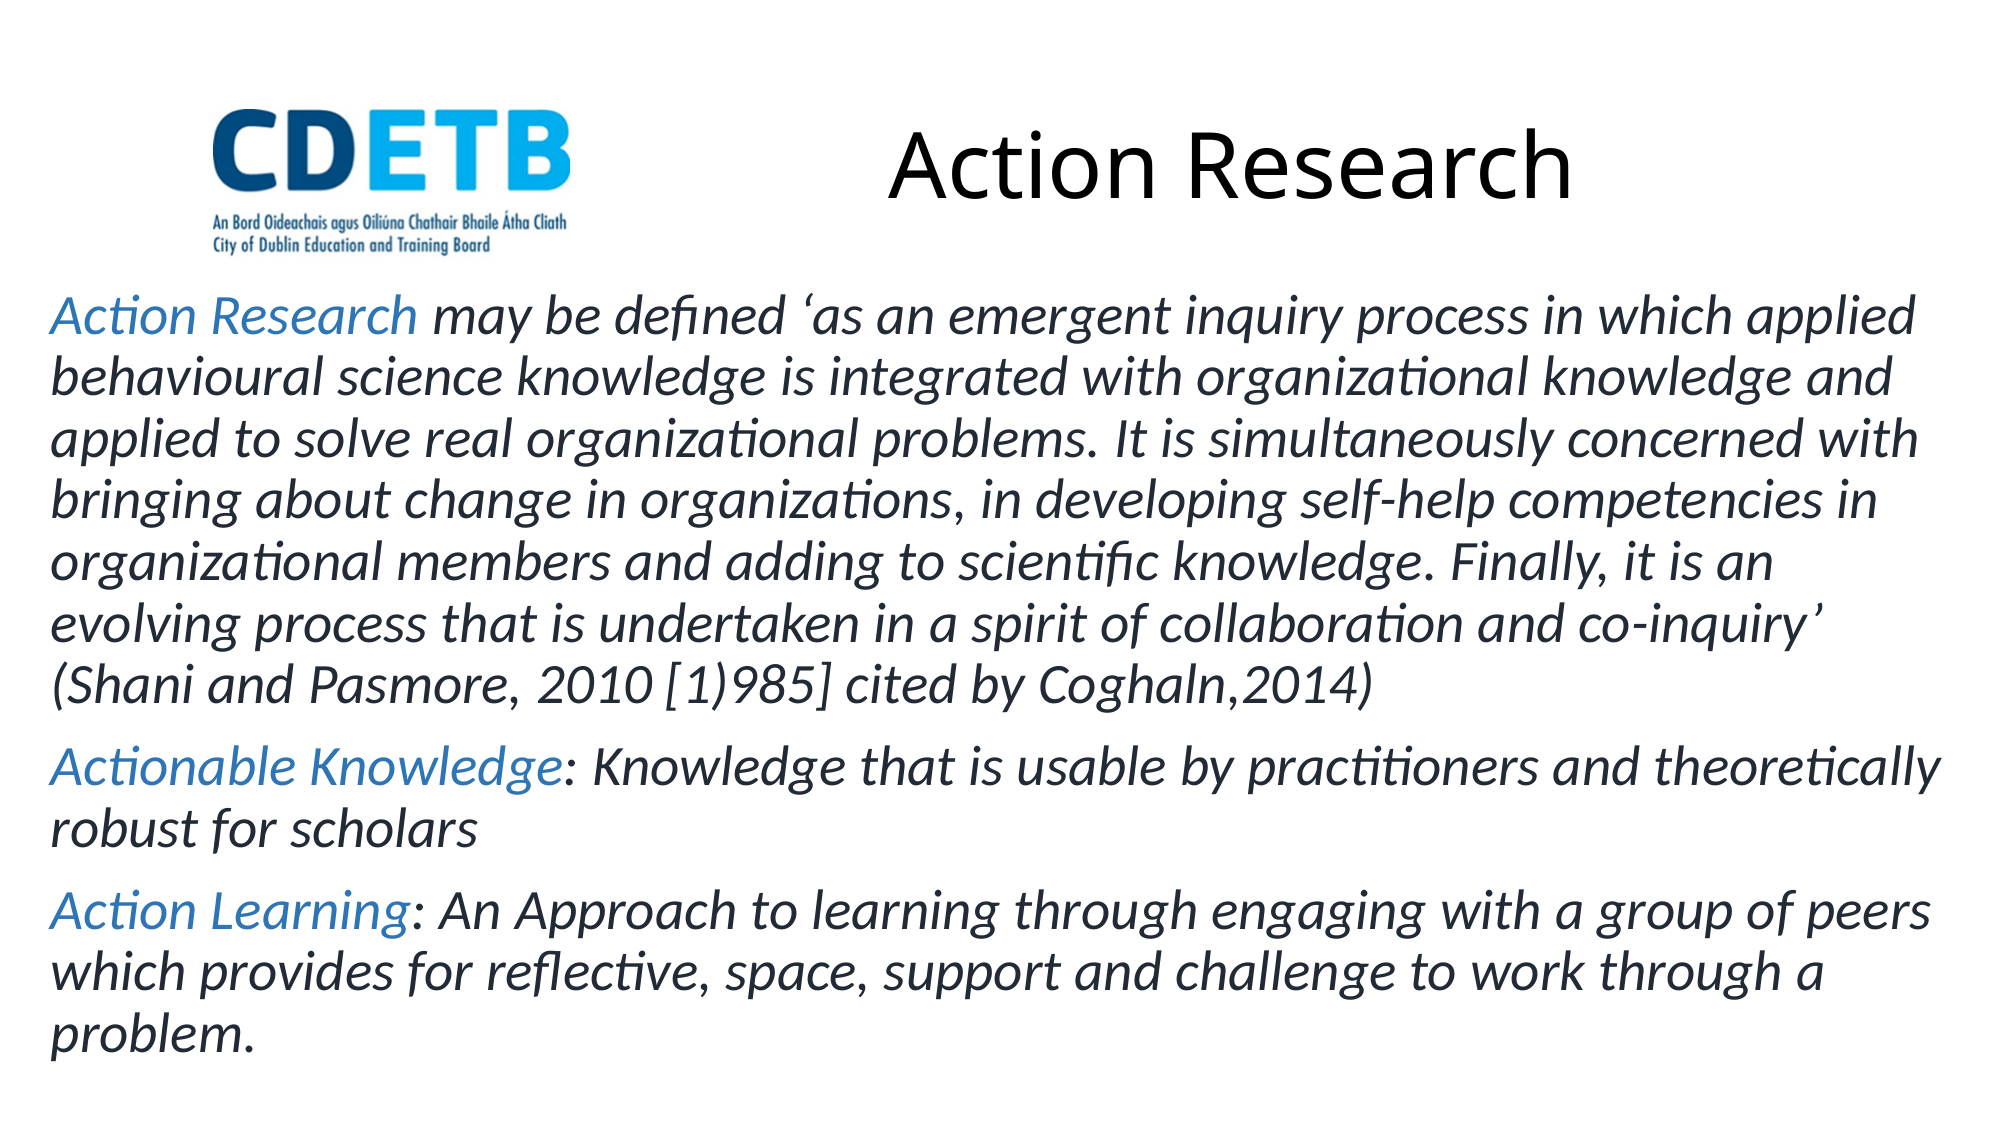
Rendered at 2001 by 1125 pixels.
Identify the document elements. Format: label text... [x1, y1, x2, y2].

list Action Research may be defined ‘as an emergent inquiry process in which applied behavioural science knowledge is integrated with organizational knowledge and applied to solve real organizational problems. It is simultaneously concerned with bringing about change in organizations, in developing self-help competencies in organizational members and adding to scientific knowledge. Finally, it is an evolving process that is undertaken in a spirit of collaboration and co-inquiry’ (Shani and Pasmore, 2010 [1)985] cited by Coghaln,2014) Actionable Knowledge: Knowledge that is usable by practitioners and theoretically robust for scholars Action Learning: An Approach to learning through engaging with a group of peers which provides for reflective, space, support and challenge to work through a problem. [35, 277, 1976, 1074]
picture [528, 156, 550, 174]
title Action Research [137, 59, 1863, 277]
picture [528, 126, 548, 141]
picture [213, 109, 570, 278]
